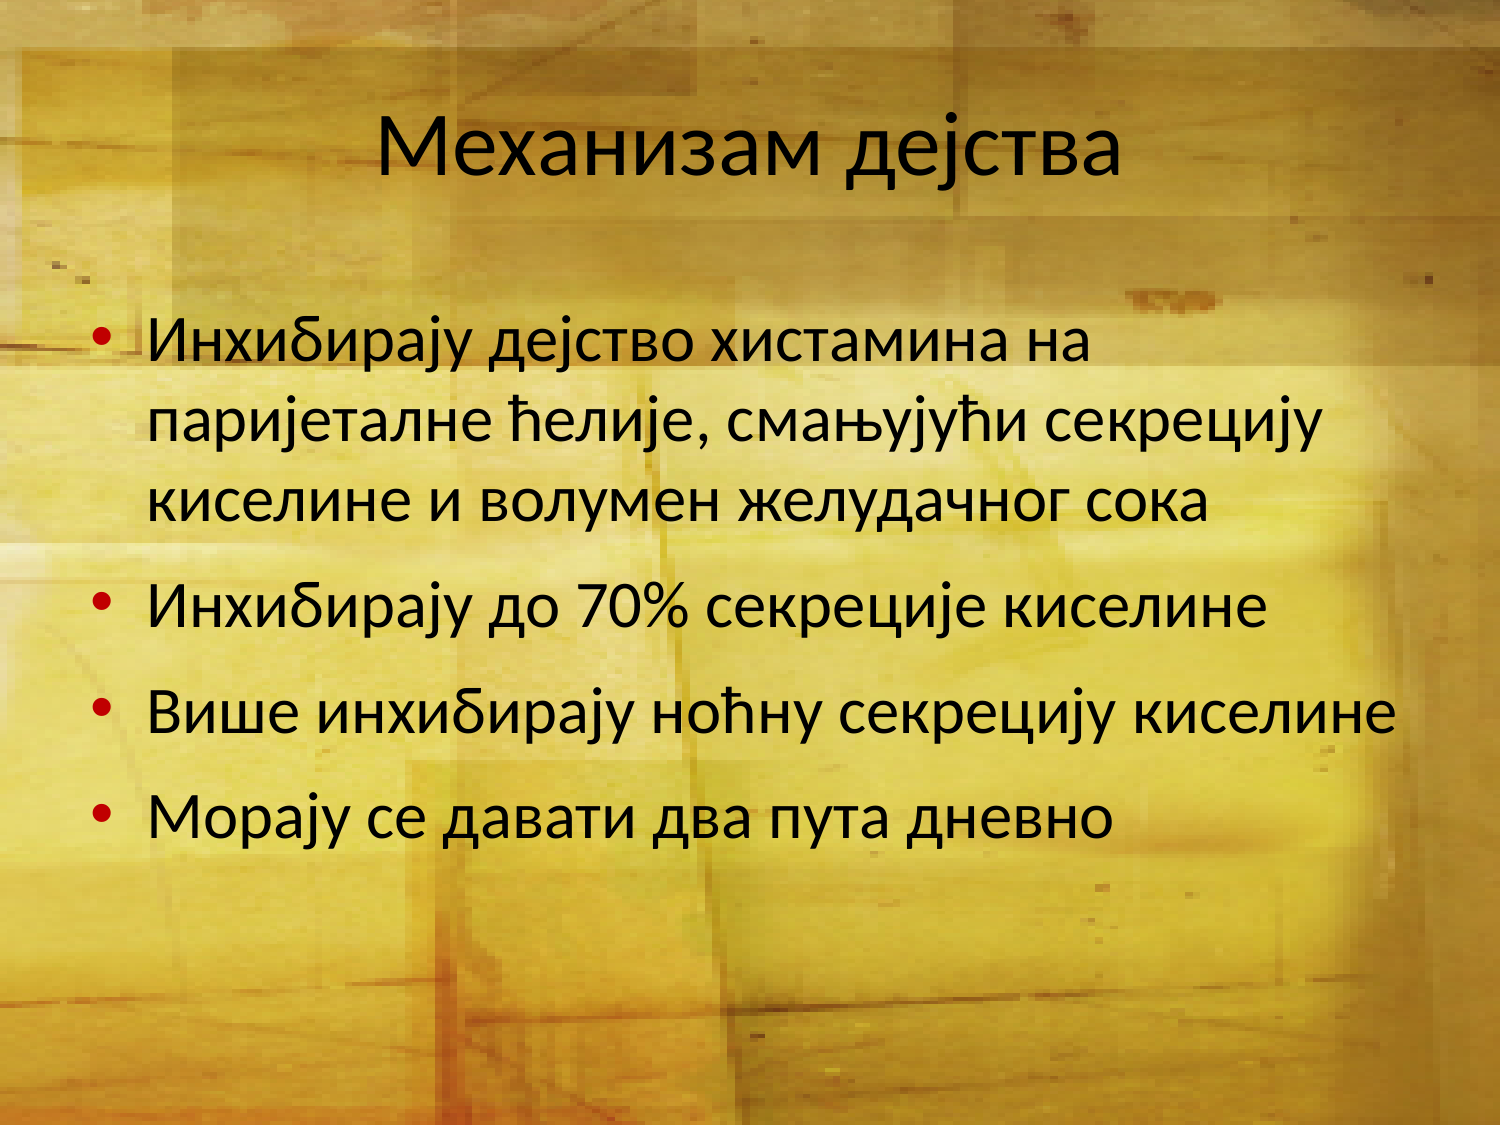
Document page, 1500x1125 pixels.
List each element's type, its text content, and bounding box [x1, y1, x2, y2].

list Инхибирају дејство хистамина на паријеталне ћелије, смањујући секрецију киселине и волумен желудачног сока Инхибирају до 70% секреције киселине Више инхибирају ноћну секрецију киселине Морају се давати два пута дневно [75, 287, 1425, 1005]
picture [0, 0, 1500, 1125]
title Механизам дејства [75, 45, 1425, 233]
